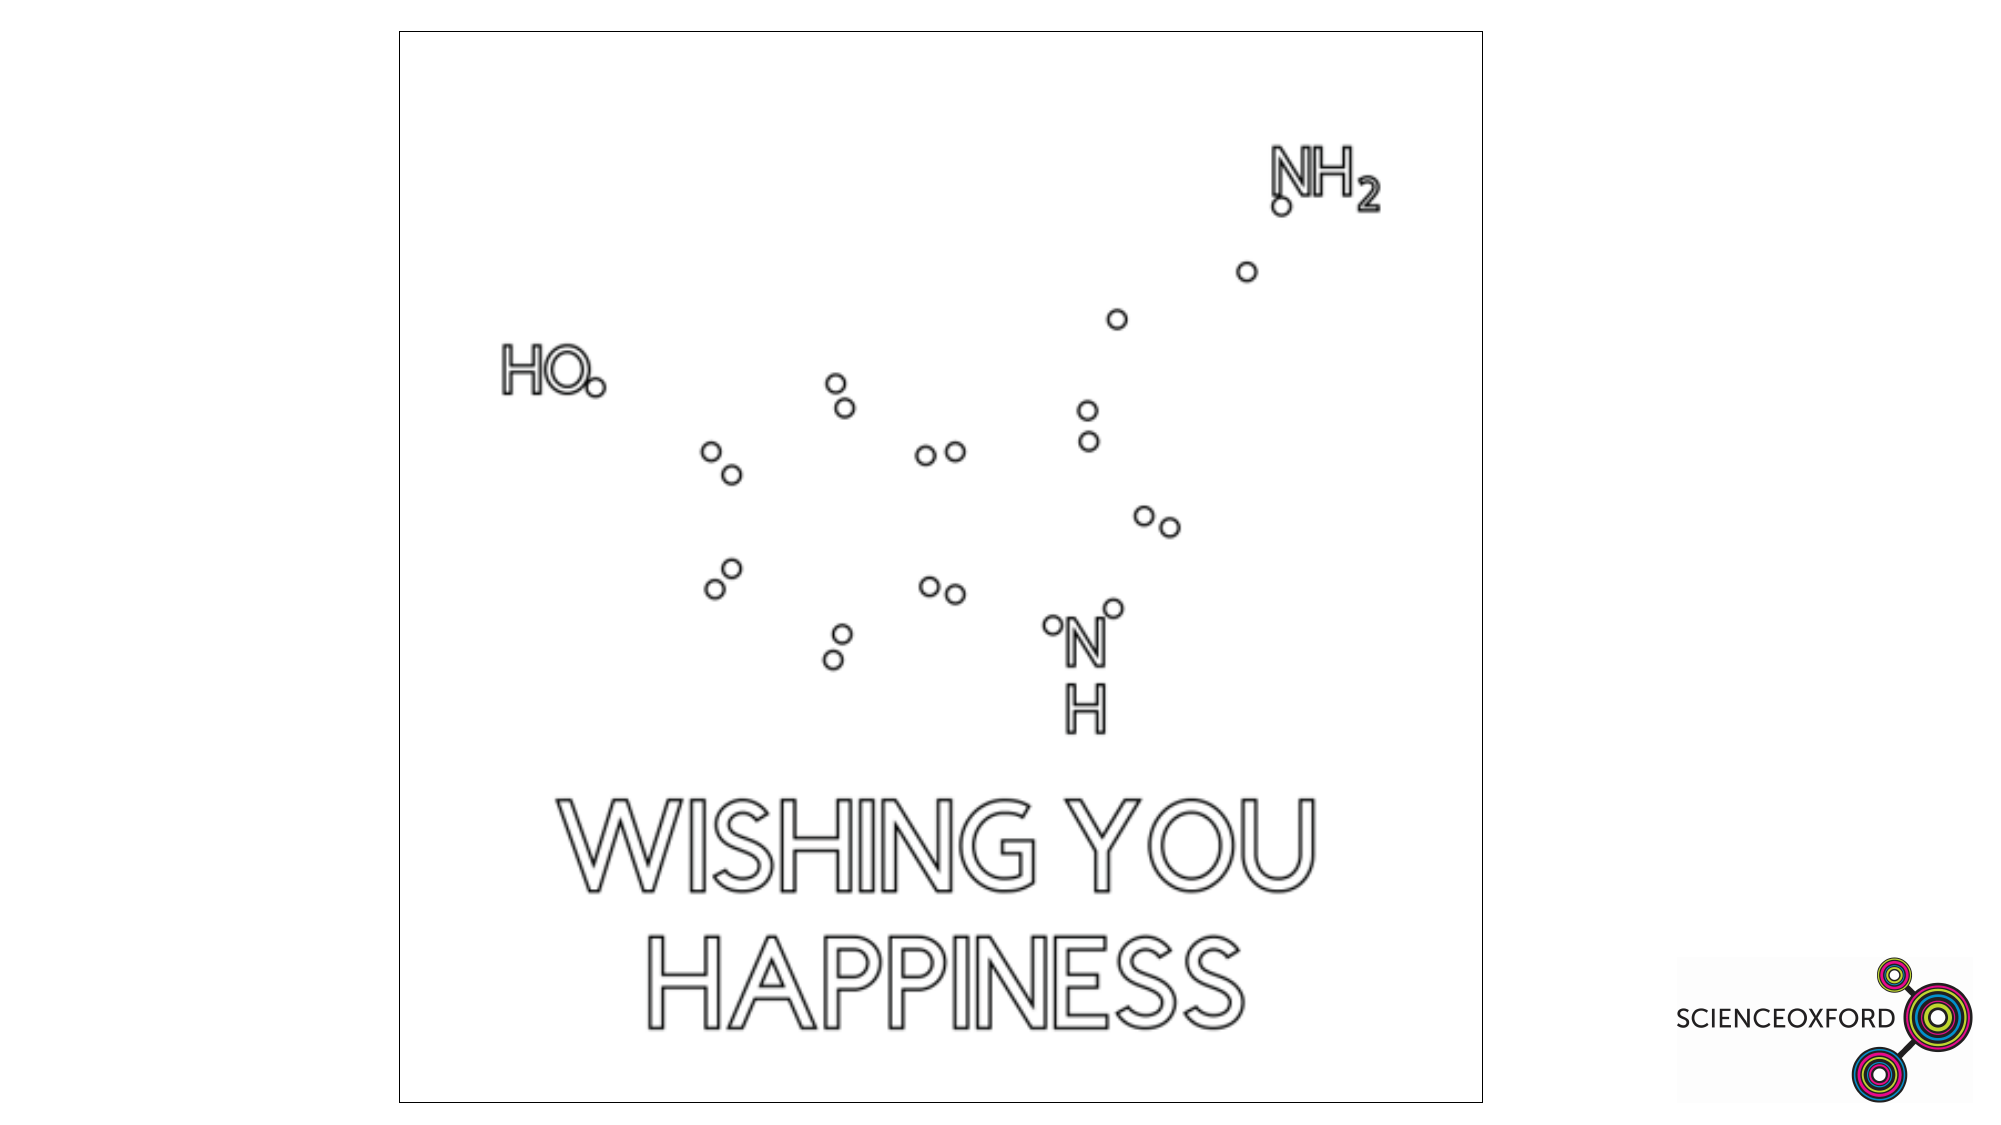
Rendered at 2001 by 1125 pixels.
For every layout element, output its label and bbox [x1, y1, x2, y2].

picture [1677, 957, 1974, 1103]
picture [399, 30, 1483, 1103]
